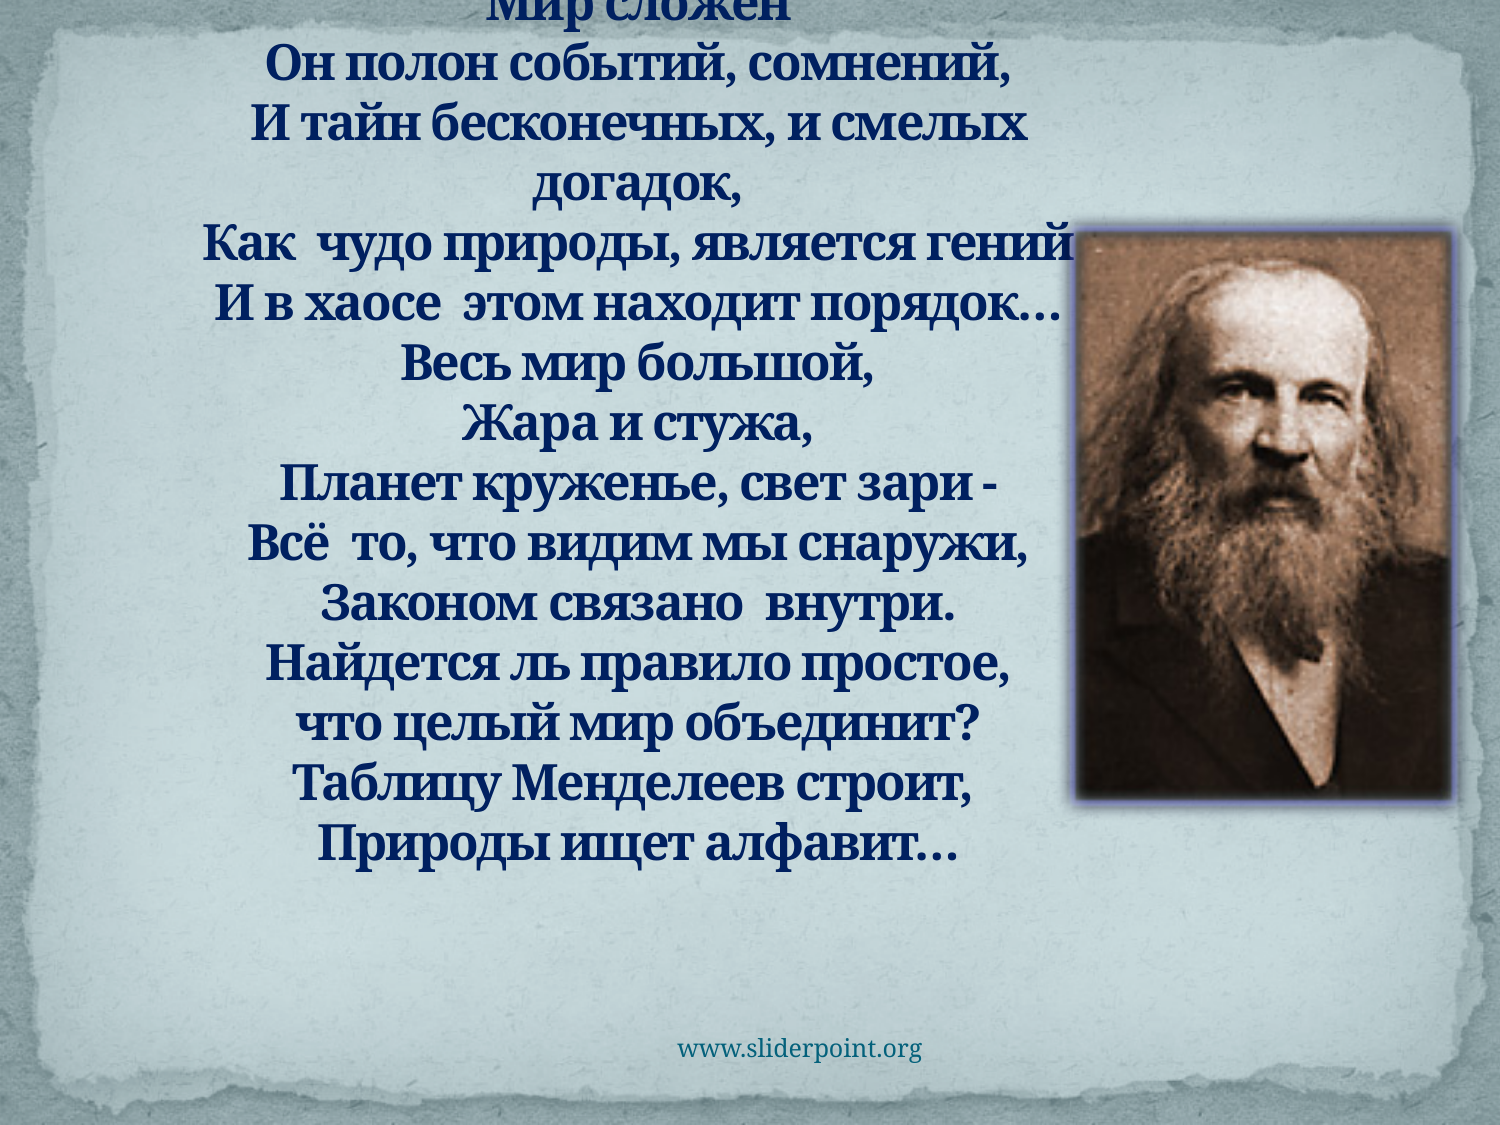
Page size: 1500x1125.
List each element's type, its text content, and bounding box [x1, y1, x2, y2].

footer www.sliderpoint.org [350, 1017, 938, 1081]
title Мир сложен Он полон событий, сомнений, И тайн бесконечных, и смелых догадок, Как чудо природы, является гений И в хаосе этом находит порядок… Весь мир большой, Жара и стужа, Планет круженье, свет зари - Всё то, что видим мы снаружи, Законом связано внутри. Найдется ль правило простое, что целый мир объединит? Таблицу Менделеев строит, Природы ищет алфавит… [152, 585, 1125, 938]
picture [1055, 212, 1473, 821]
